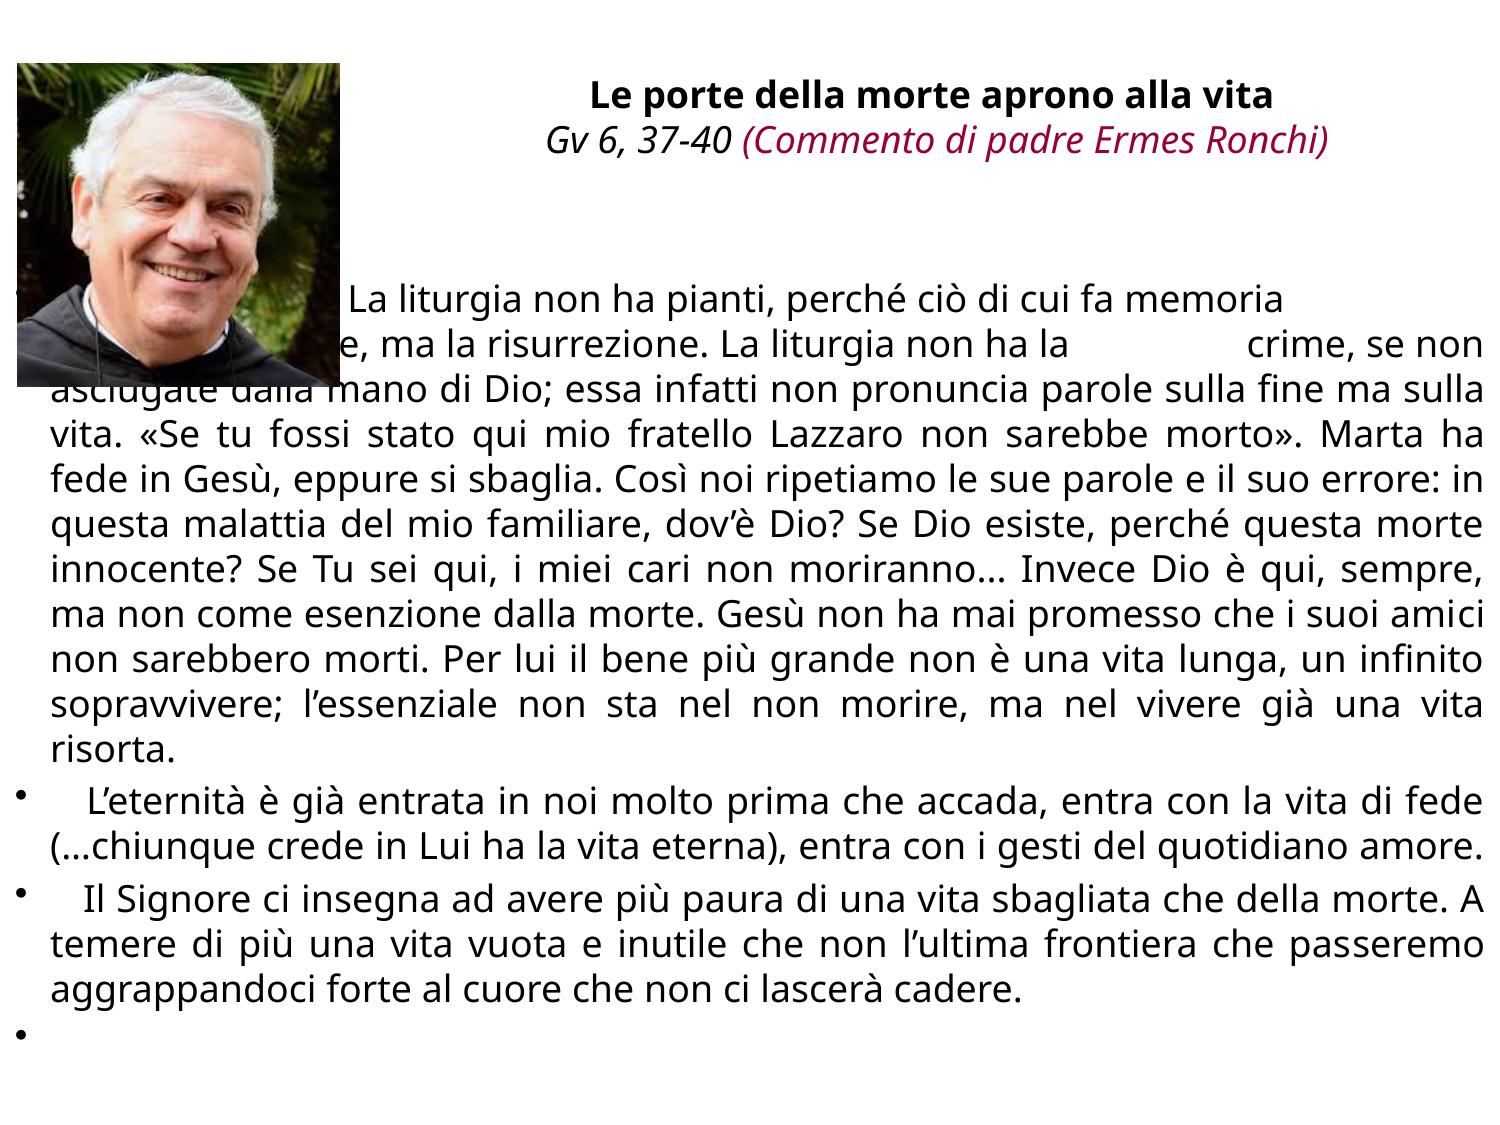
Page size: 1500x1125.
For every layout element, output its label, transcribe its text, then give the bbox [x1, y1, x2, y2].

picture [17, 63, 341, 387]
text_box La liturgia non ha pianti, perché ciò di cui fa memoria non è la morte, ma la risurrezio­ne. La liturgia non ha la­ crime, se non asciugate dalla mano di Dio; essa in­fatti non pronuncia paro­le sulla fine ma sulla vita. «Se tu fossi stato qui mio fratello Lazzaro non sa­rebbe morto». Marta ha fede in Gesù, eppure si sbaglia. Così noi ripetia­mo le sue parole e il suo errore: in questa malattia del mio familiare, dov’è Dio? Se Dio esiste, perché questa morte innocente? Se Tu sei qui, i miei cari non moriranno... Invece Dio è qui, sempre, ma non come esenzione dalla morte. Gesù non ha mai promesso che i suoi ami­ci non sarebbero morti. Per lui il bene più grande non è una vita lunga, un infinito sopravvivere; l’es­senziale non sta nel non morire, ma nel vivere già una vita risorta. L’eternità è già entrata in noi molto prima che accada, entra con la vita di fede (…chiun­que crede in Lui ha la vita eterna), entra con i gesti del quotidiano amore. Il Signore ci insegna ad ave­re più paura di una vita sbagliata che della morte. A temere di più una vita vuota e inutile che non l’ultima frontiera che pas­seremo aggrappandoci forte al cuore che non ci lascerà cadere. [0, 801, 1500, 1070]
text_box Le porte della morte aprono alla vita Gv 6, 37-40 (Commento di padre Ermes Ronchi) [374, 63, 1500, 169]
text_box La liturgia non ha pianti, perché ciò di cui fa memoria non è la morte, ma la risurrezio­ne. La liturgia non ha la­ crime, se non asciugate dalla mano di Dio; essa in­fatti non pronuncia paro­le sulla fine ma sulla vita. «Se tu fossi stato qui mio fratello Lazzaro non sa­rebbe morto». Marta ha fede in Gesù, eppure si sbaglia. Così noi ripetia­mo le sue parole e il suo errore: in questa malattia del mio familiare, dov’è Dio? Se Dio esiste, perché questa morte innocente? Se Tu sei qui, i miei cari non moriranno... Invece Dio è qui, sempre, ma non come esenzione dalla morte. Gesù non ha mai promesso che i suoi ami­ci non sarebbero morti. Per lui il bene più grande non è una vita lunga, un infinito sopravvivere; l’es­senziale non sta nel non morire, ma nel vivere già una vita risorta. L’eternità è già entrata in noi molto prima che accada, entra con la vita di fede (…chiun­que crede in Lui ha la vita eterna), entra con i gesti del quotidiano amore. Il Signore ci insegna ad ave­re più paura di una vita sbagliata che della morte. A temere di più una vita vuota e inutile che non l’ultima frontiera che pas­seremo aggrappandoci forte al cuore che non ci lascerà cadere. [0, 219, 1500, 799]
